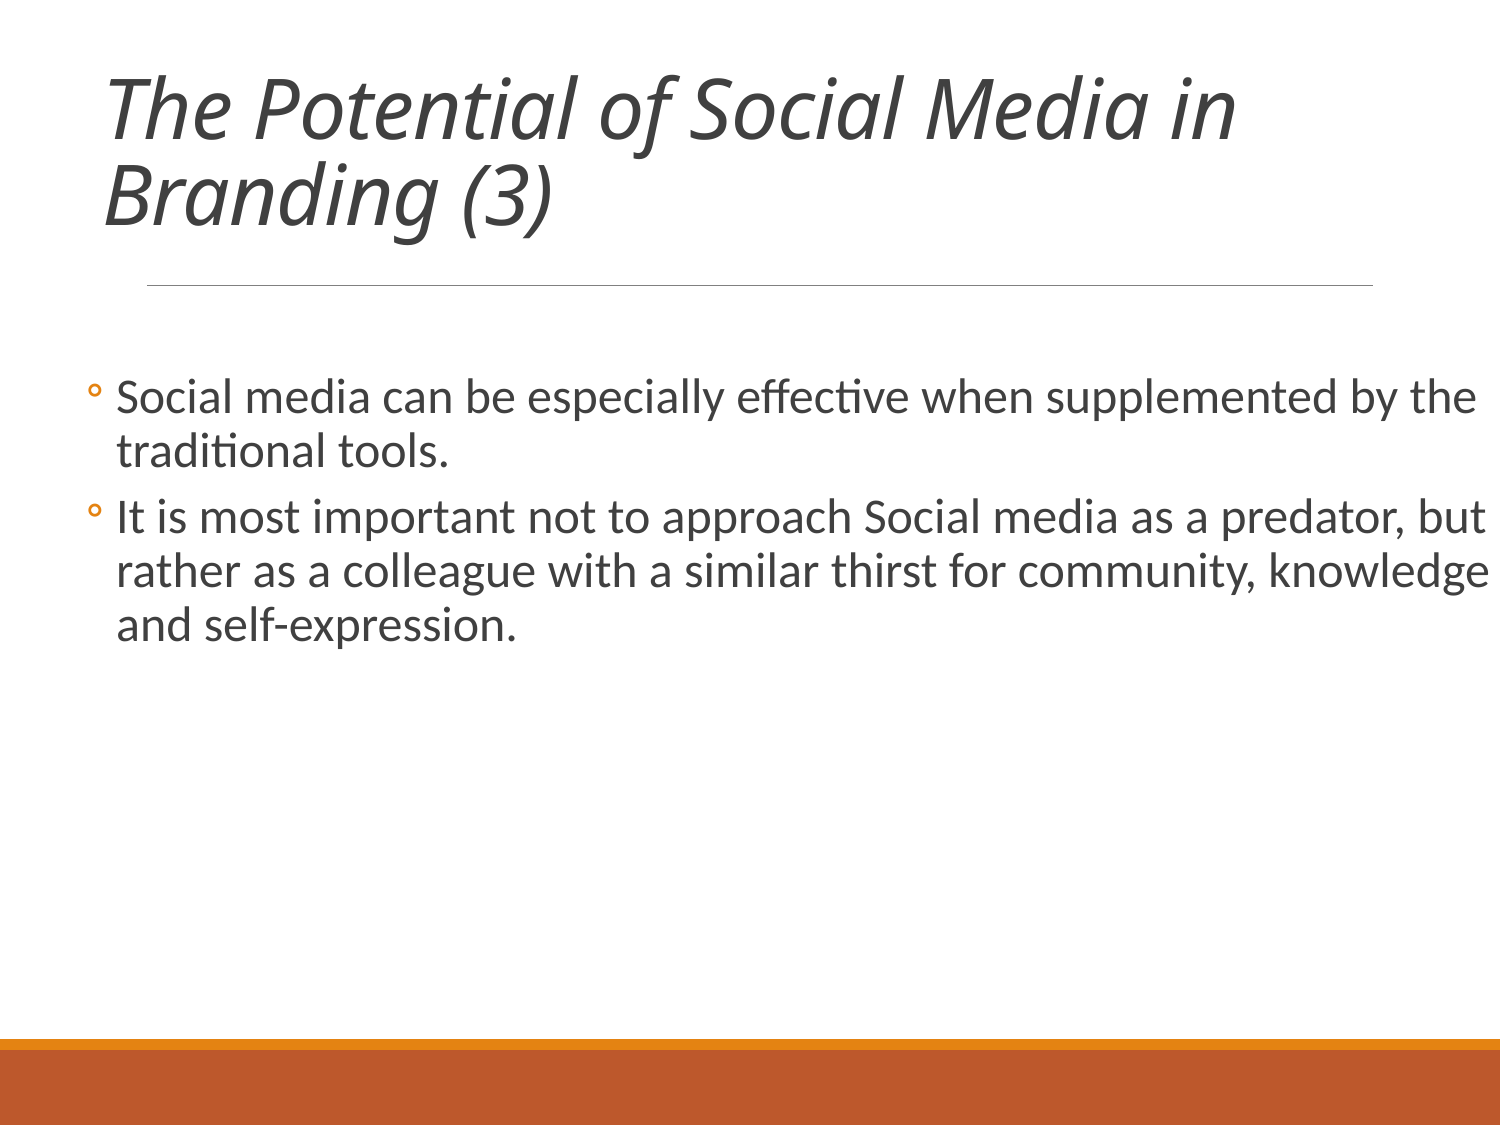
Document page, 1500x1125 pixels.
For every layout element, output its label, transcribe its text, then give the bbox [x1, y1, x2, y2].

title The Potential of Social Media in Branding (3) [87, 62, 1438, 250]
list Social media can be especially effective when supplemented by the traditional tools. It is most important not to approach Social media as a predator, but rather as a colleague with a similar thirst for community, knowledge and self-expression. [53, 362, 1500, 1083]
